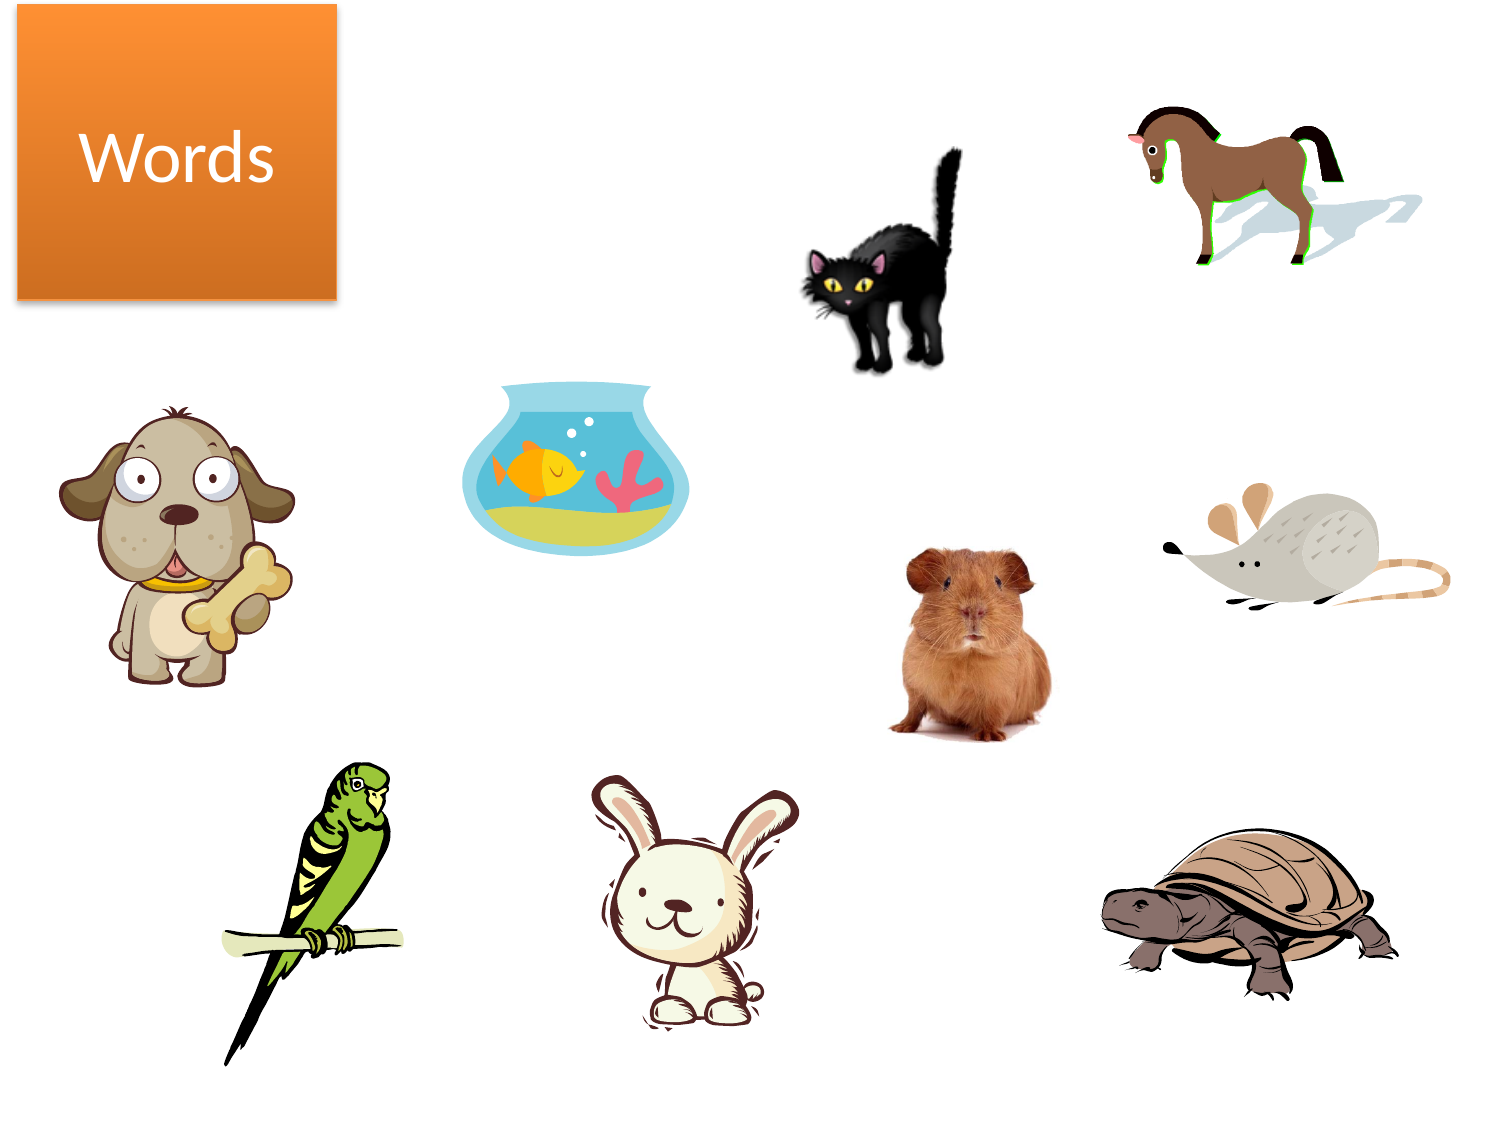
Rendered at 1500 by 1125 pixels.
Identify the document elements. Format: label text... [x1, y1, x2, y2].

picture [58, 405, 296, 688]
picture [218, 761, 405, 1067]
picture [591, 774, 800, 1032]
picture [796, 146, 963, 380]
picture [461, 380, 691, 557]
picture [887, 546, 1060, 744]
picture [1100, 826, 1400, 1002]
picture [1127, 106, 1423, 266]
picture [1161, 481, 1452, 612]
text_box Words [17, 4, 337, 301]
